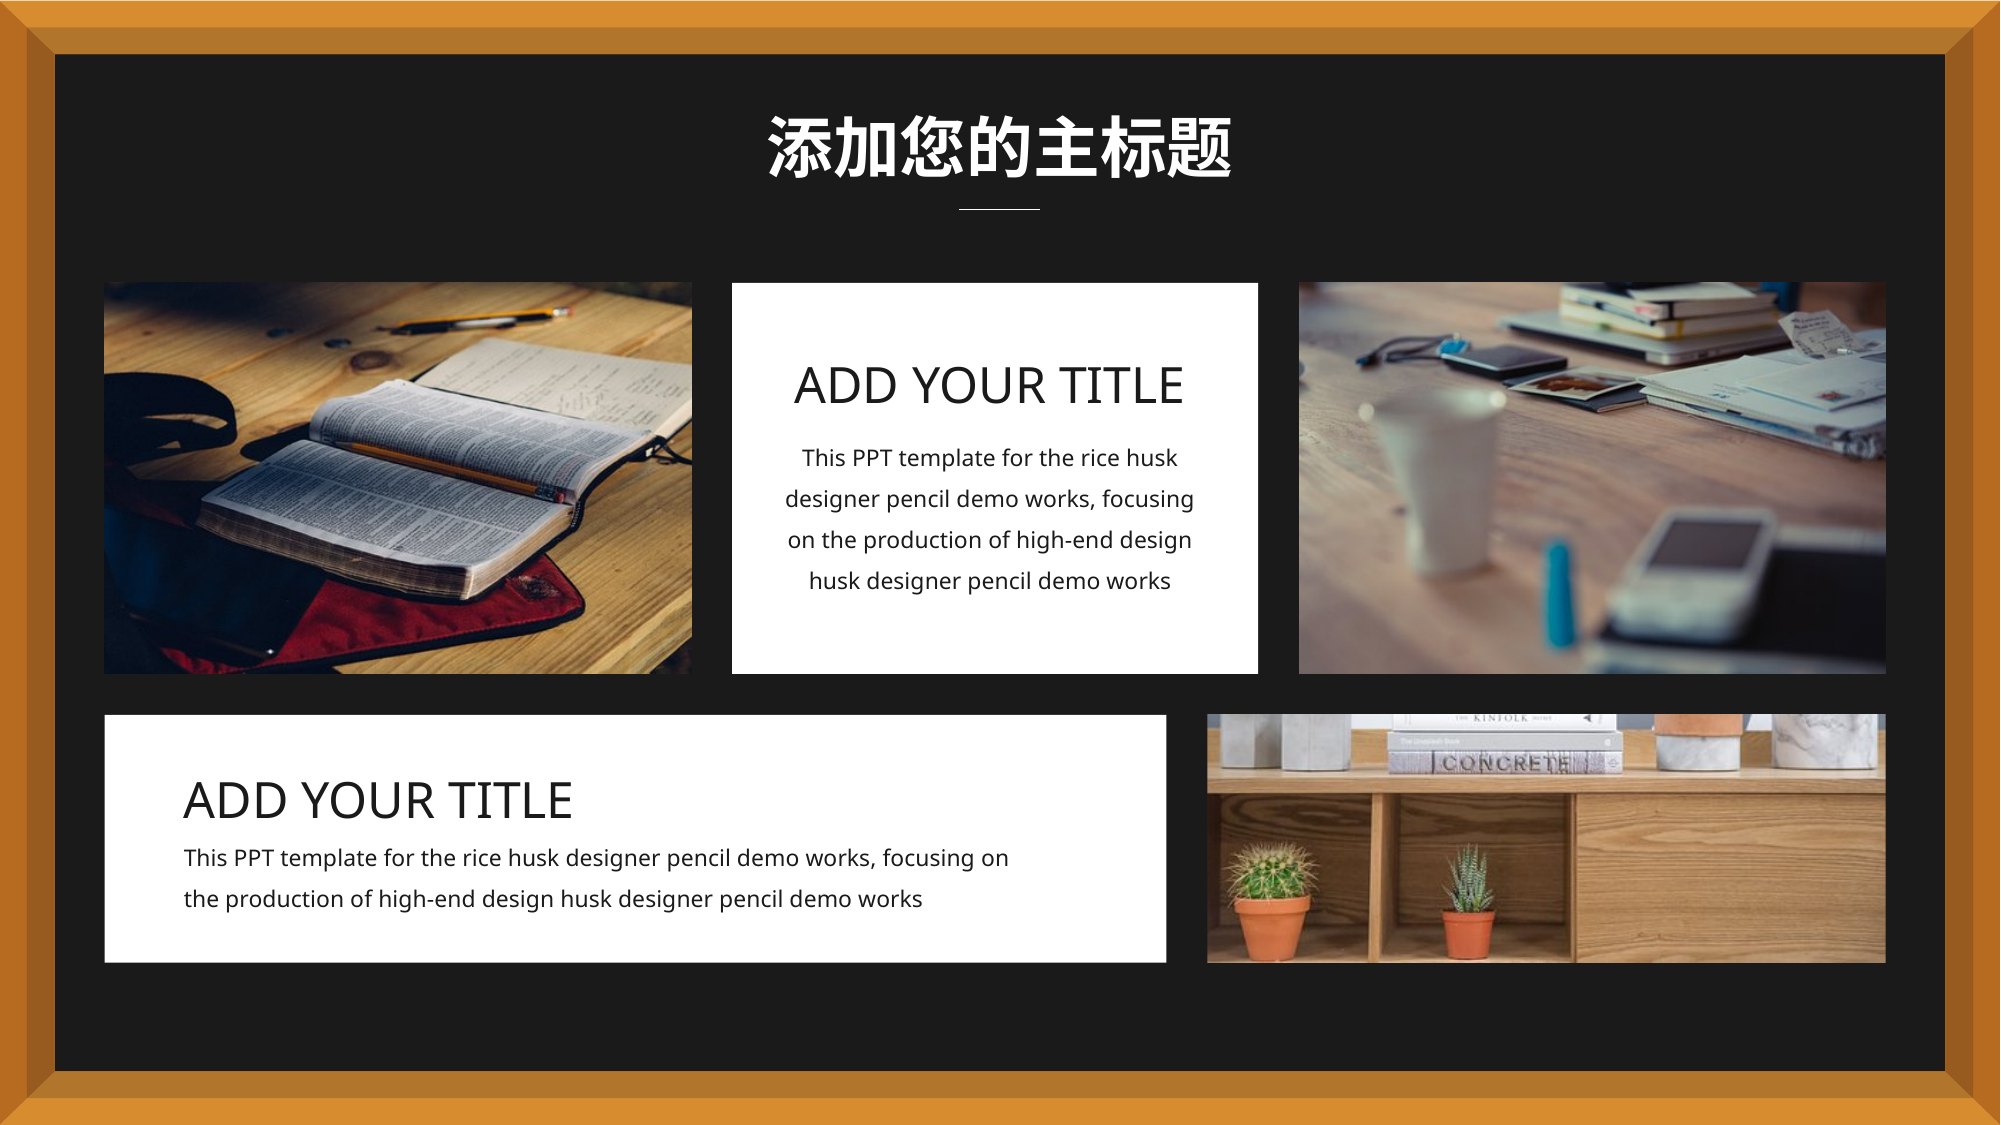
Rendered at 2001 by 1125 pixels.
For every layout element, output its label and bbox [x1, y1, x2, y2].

text_box [168, 760, 1035, 916]
picture [0, 0, 2000, 1125]
